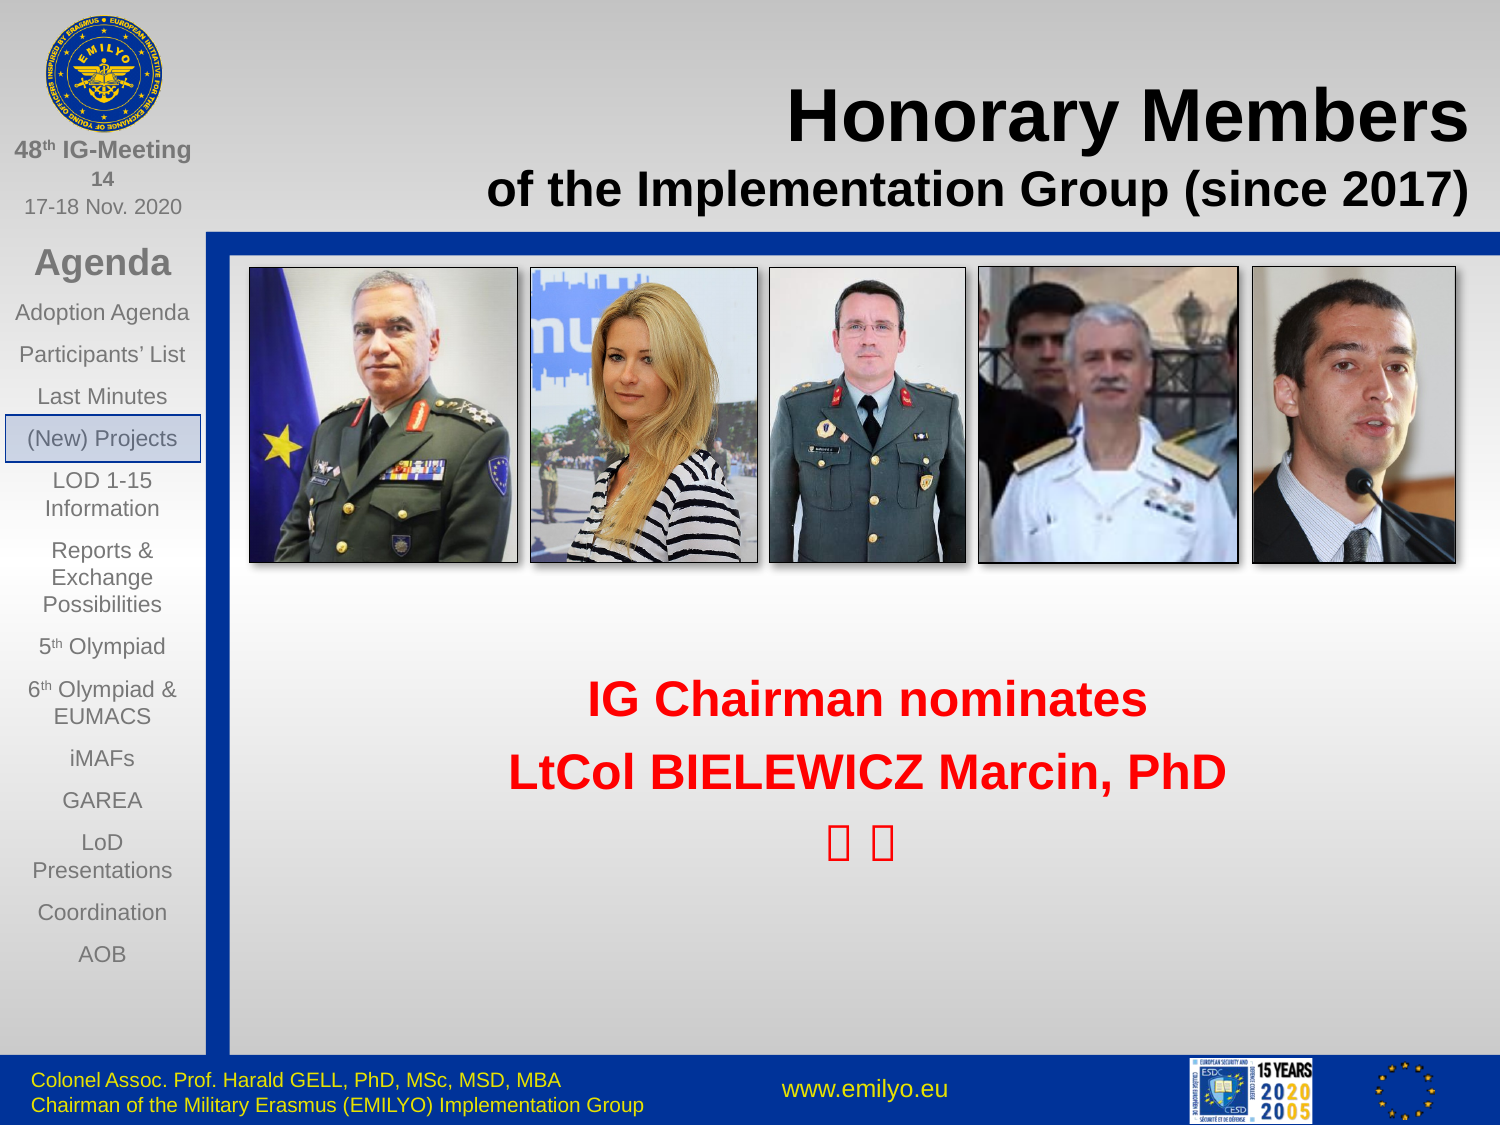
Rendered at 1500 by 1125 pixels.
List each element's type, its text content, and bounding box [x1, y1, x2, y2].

text_box IG Chairman nominates LtCol BIELEWICZ Marcin, PhD   [493, 659, 1243, 879]
picture [768, 267, 966, 564]
picture [978, 266, 1238, 563]
picture [45, 14, 163, 133]
picture [1253, 266, 1455, 563]
picture [1189, 1058, 1313, 1124]
picture [248, 266, 518, 563]
picture [1374, 1060, 1435, 1120]
picture [530, 267, 758, 564]
text_box [5, 415, 201, 463]
title Honorary Members of the Implementation Group (since 2017) [207, 28, 1471, 217]
